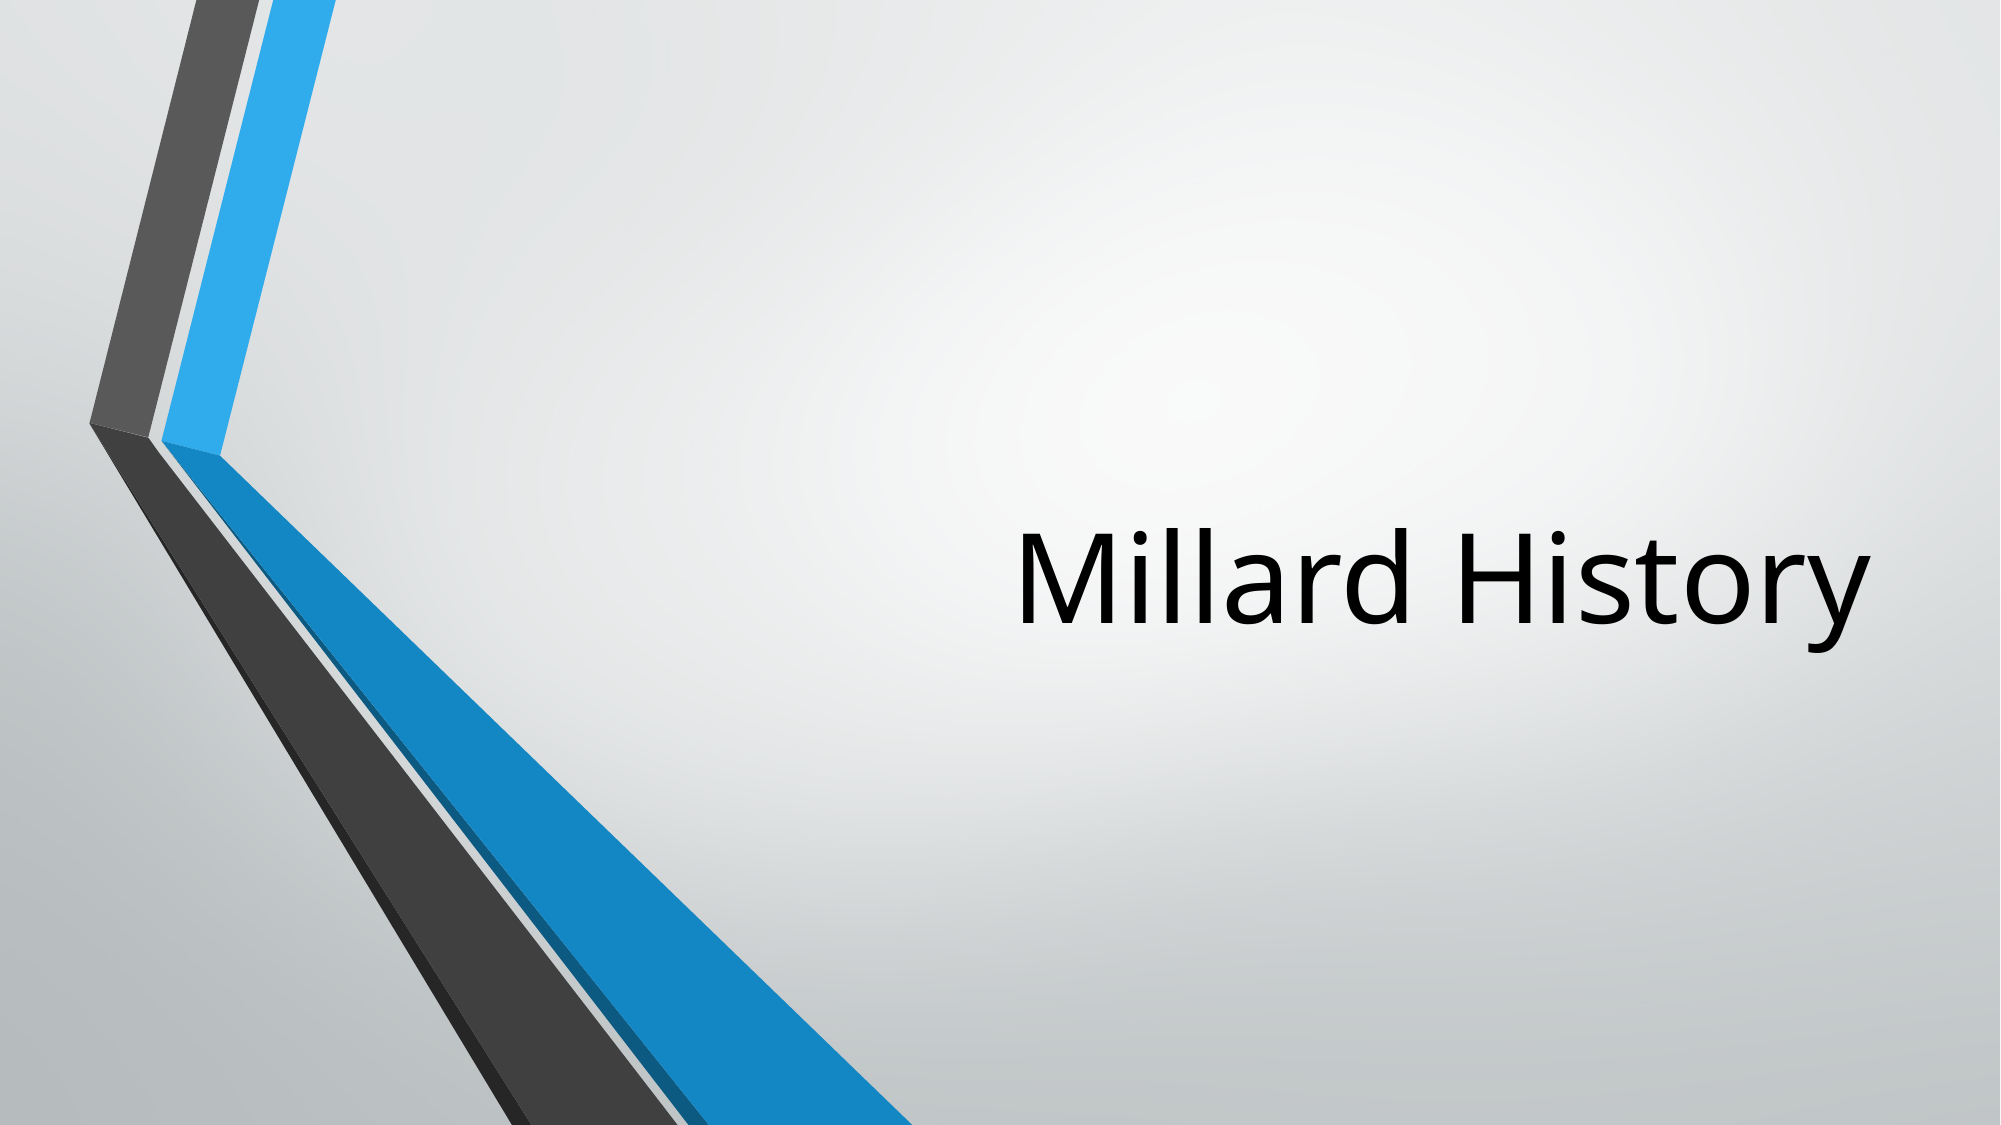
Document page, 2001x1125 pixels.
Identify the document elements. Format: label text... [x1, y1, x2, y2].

title Millard History [480, 226, 1887, 656]
